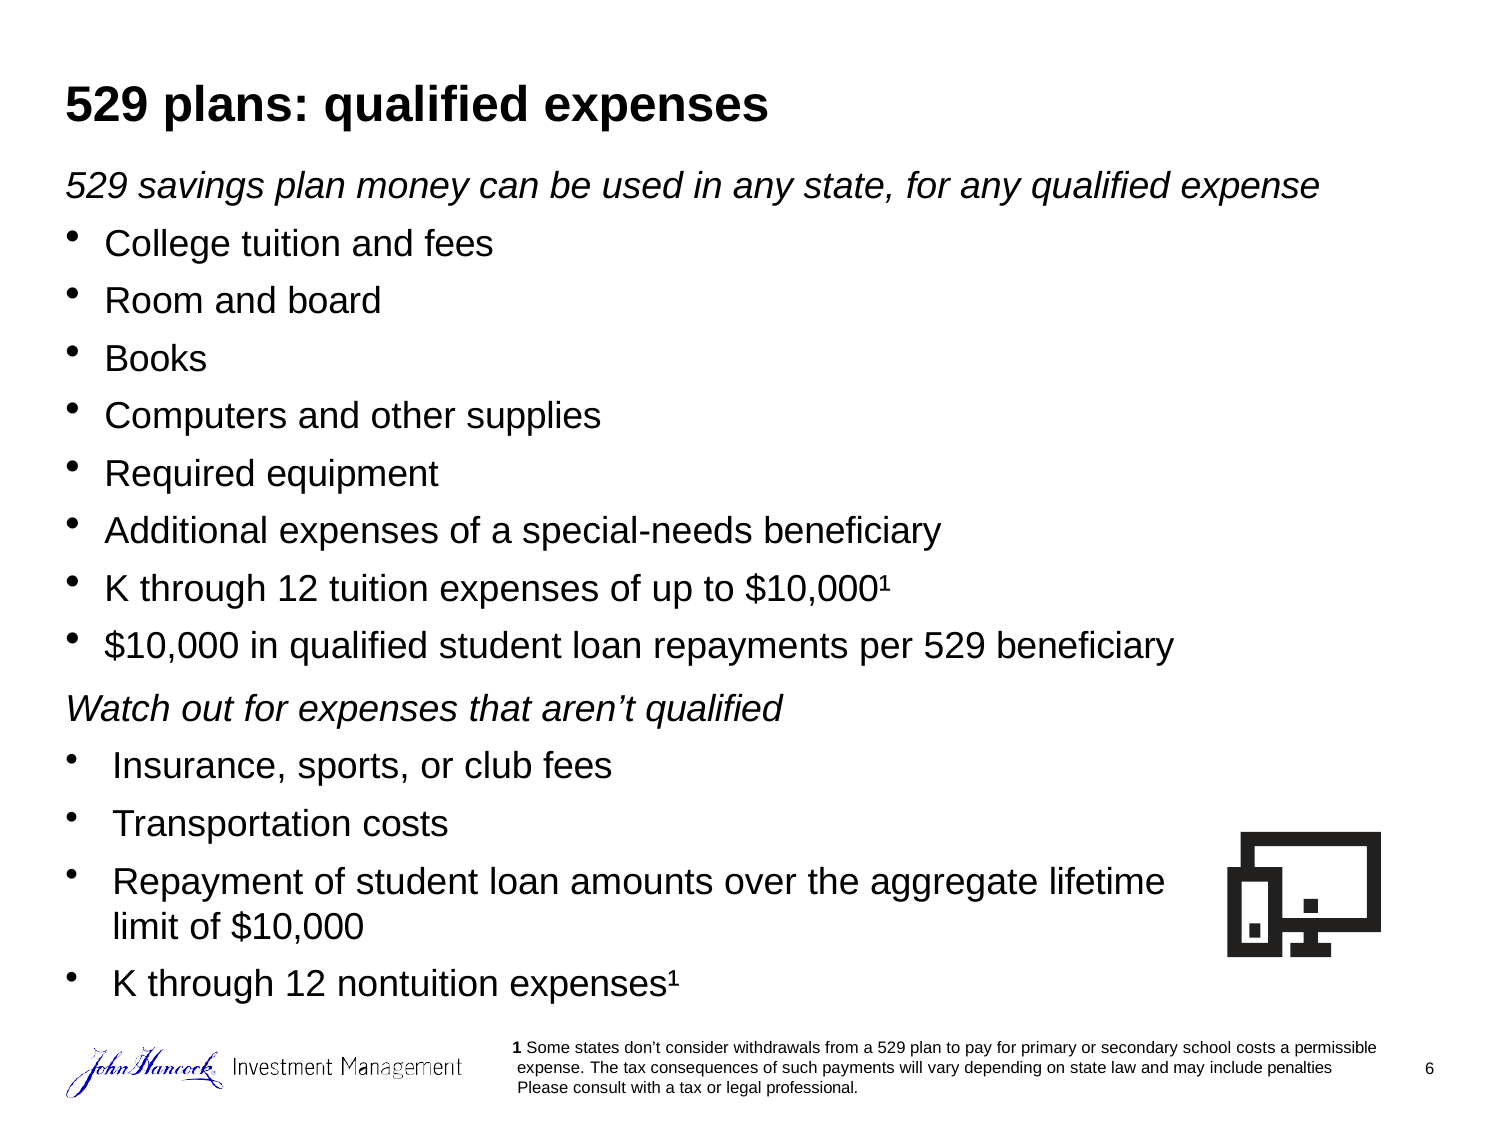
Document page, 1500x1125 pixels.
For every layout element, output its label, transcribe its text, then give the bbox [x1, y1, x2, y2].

text_box 1 Some states don’t consider withdrawals from a 529 plan to pay for primary or secondary school costs a permissible expense. The tax consequences of such payments will vary depending on state law and may include penalties [510, 1034, 1381, 1077]
title 529 plans: qualified expenses [63, 69, 1350, 260]
text_box 6 [1422, 1056, 1437, 1078]
picture [342, 1057, 356, 1075]
picture [416, 1062, 431, 1075]
text_box 529 savings plan money can be used in any state, for any qualified expense College tuition and fees Room and board Books Computers and other supplies Required equipment Additional expenses of a special-needs beneficiary K through 12 tuition expenses of up to $10,000¹ $10,000 in qualified student loan repayments per 529 beneficiary Watch out for expenses that aren’t qualified Insurance, sports, or club fees Transportation costs Repayment of student loan amounts over the aggregate lifetime limit of $10,000 K through 12 nontuition expenses¹ [63, 152, 1327, 1005]
picture [66, 1046, 223, 1098]
text_box [1327, 831, 1381, 933]
text_box Please consult with a tax or legal professional. [515, 1076, 863, 1097]
text_box [1327, 942, 1332, 958]
picture [381, 1062, 414, 1079]
picture [445, 1058, 462, 1075]
